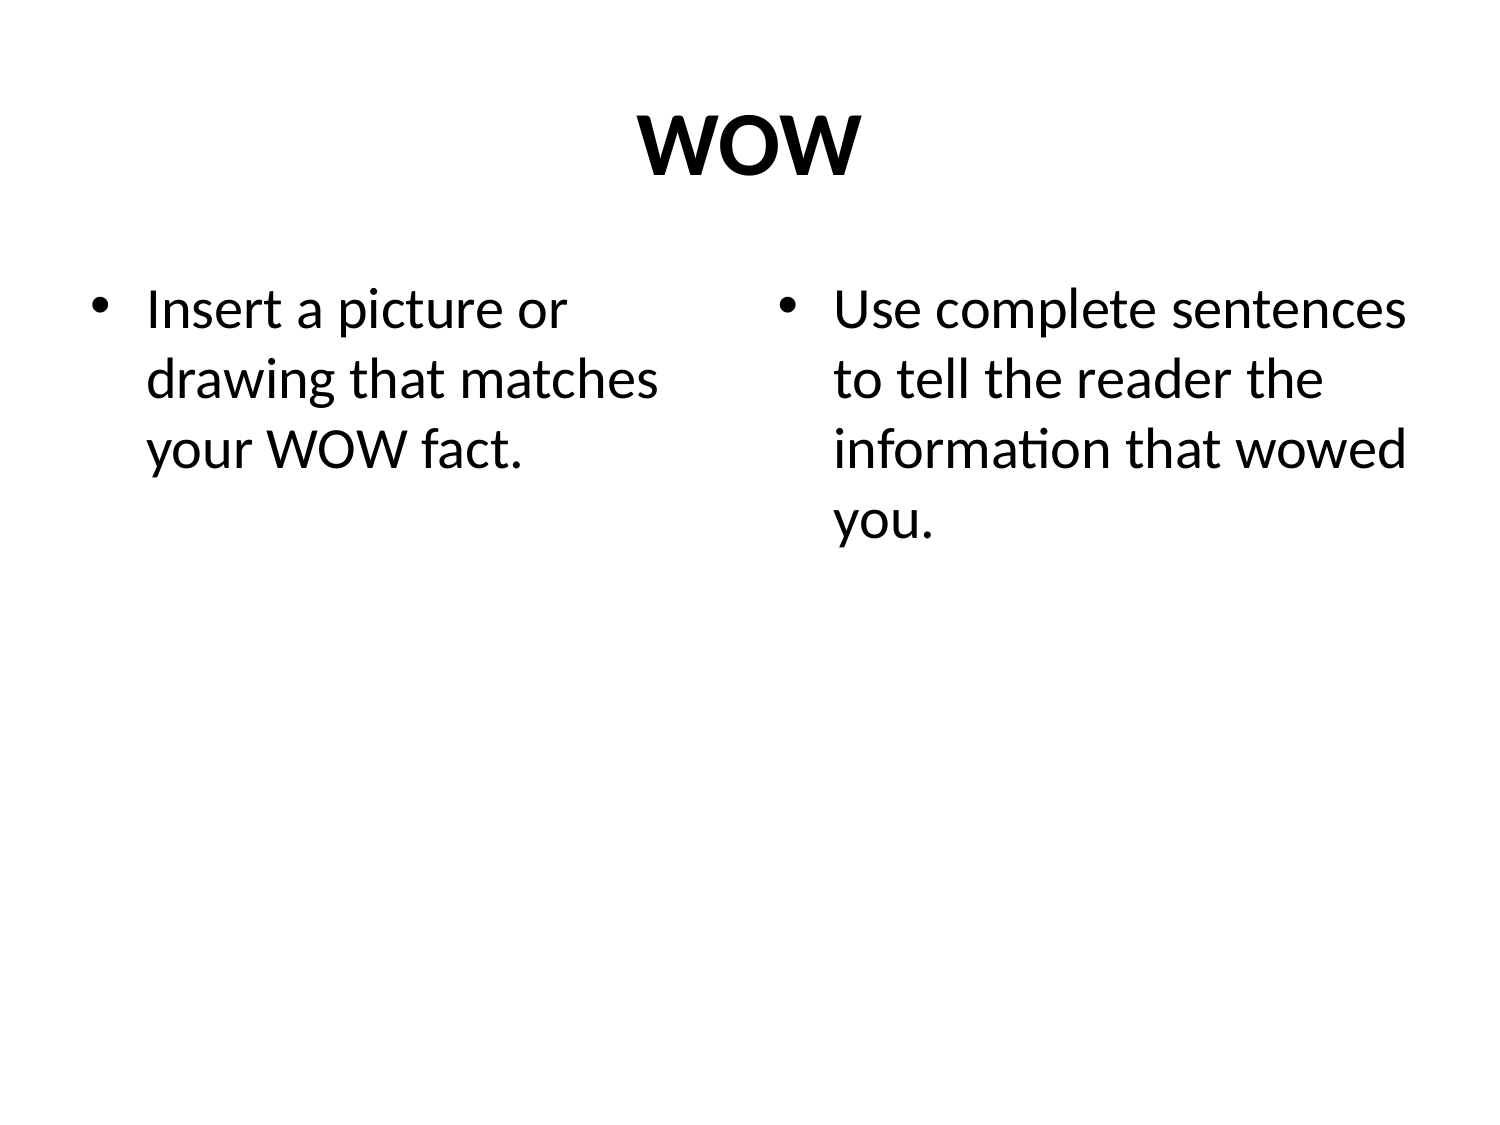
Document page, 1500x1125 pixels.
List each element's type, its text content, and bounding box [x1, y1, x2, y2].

title WOW [75, 45, 1425, 233]
list Use complete sentences to tell the reader the information that wowed you. [762, 262, 1425, 1005]
list Insert a picture or drawing that matches your WOW fact. [75, 262, 738, 1005]
